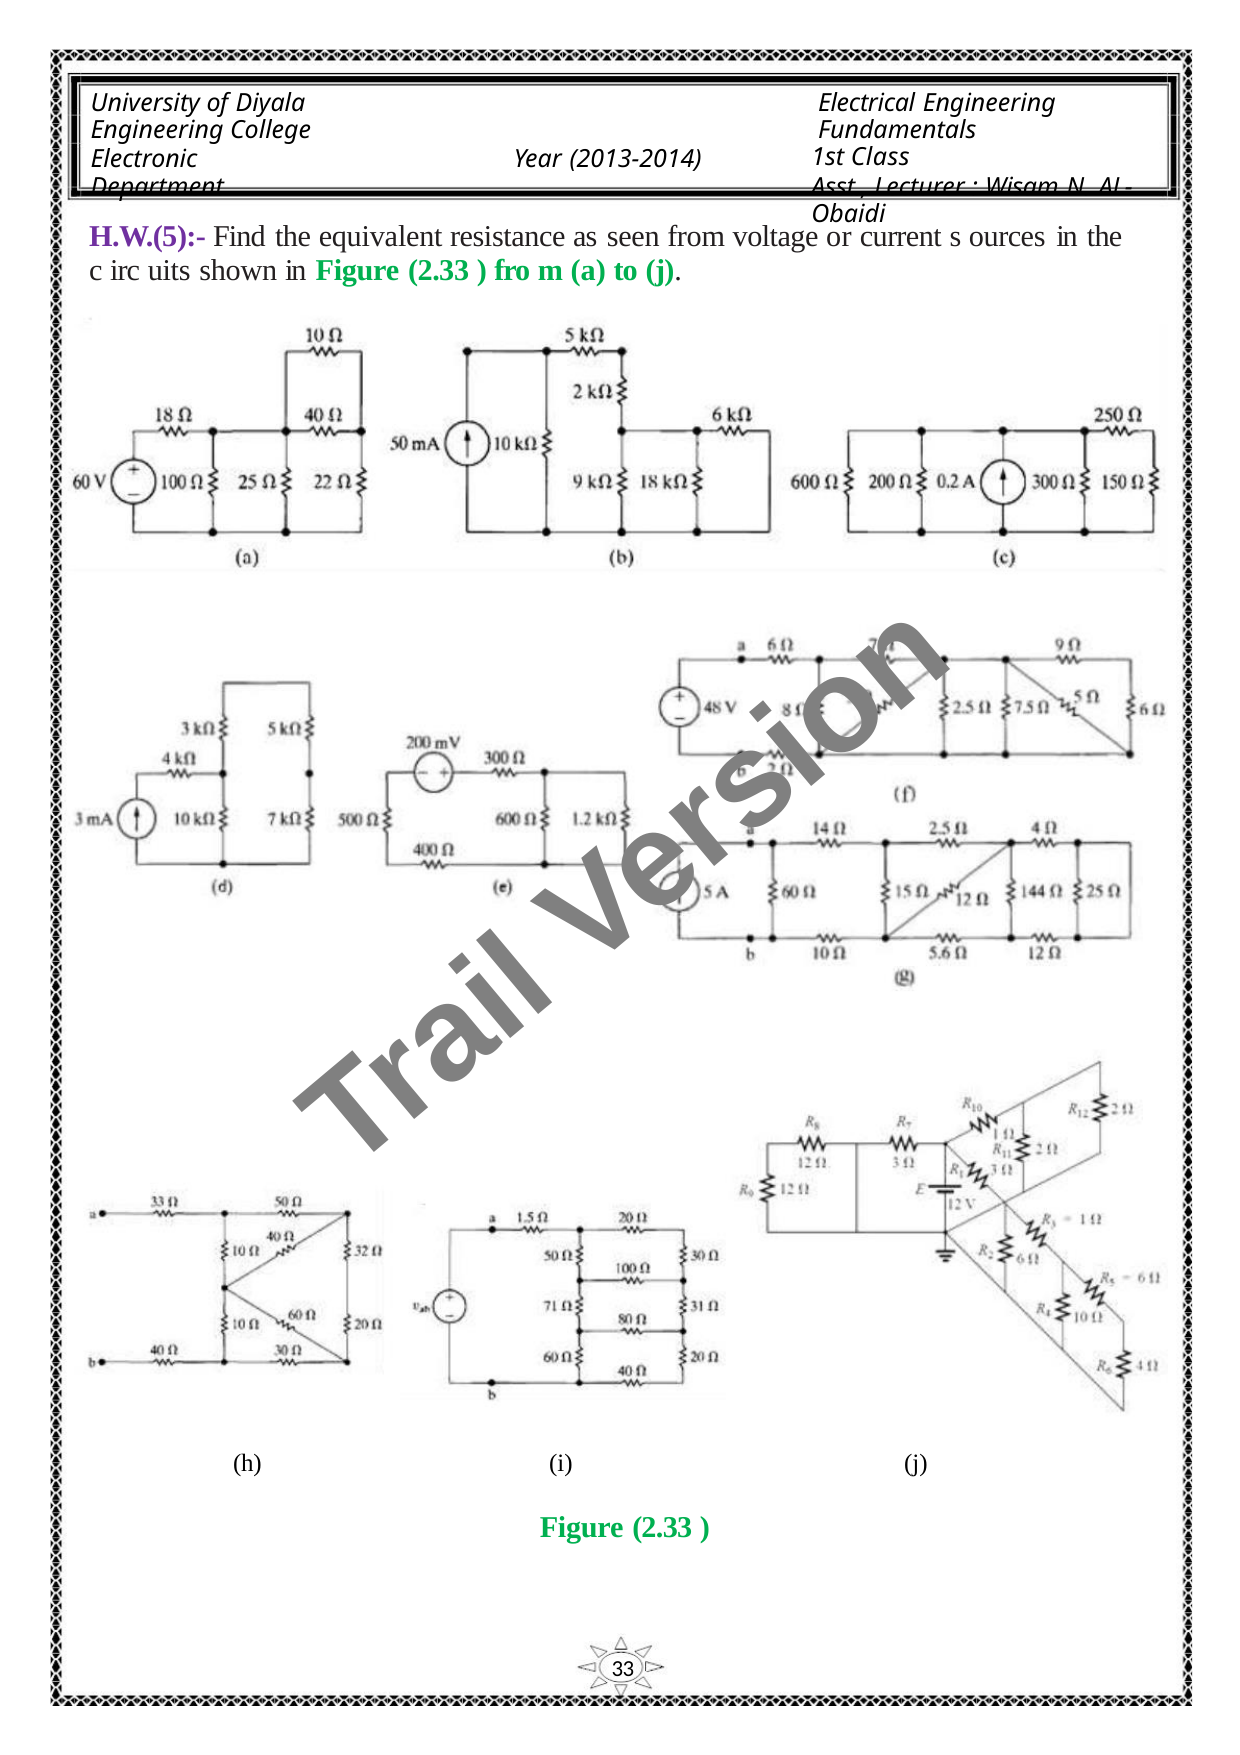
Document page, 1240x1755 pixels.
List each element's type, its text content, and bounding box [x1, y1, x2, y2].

text_box (i) [549, 1448, 611, 1477]
text_box (j) [904, 1448, 966, 1477]
text_box Year (2013-2014) [513, 145, 705, 173]
text_box Figure (2.33 ) [539, 1510, 747, 1544]
text_box Trail Version [246, 543, 993, 1211]
text_box 33 [611, 1652, 670, 1681]
text_box H.W.(5):- Find the equivalent resistance as seen from voltage or current s ources in the c irc uits shown in Figure (2.33 ) fro m (a) to (j). [89, 220, 1240, 287]
text_box University of Diyala Engineering College Electronic Department [90, 89, 332, 201]
text_box Electrical Engineering Fundamentals 1st Class Asst., Lecturer : Wisam N. AL-Obaidi [811, 89, 1204, 220]
text_box (h) [233, 1448, 300, 1477]
text_box [50, 49, 1193, 1706]
